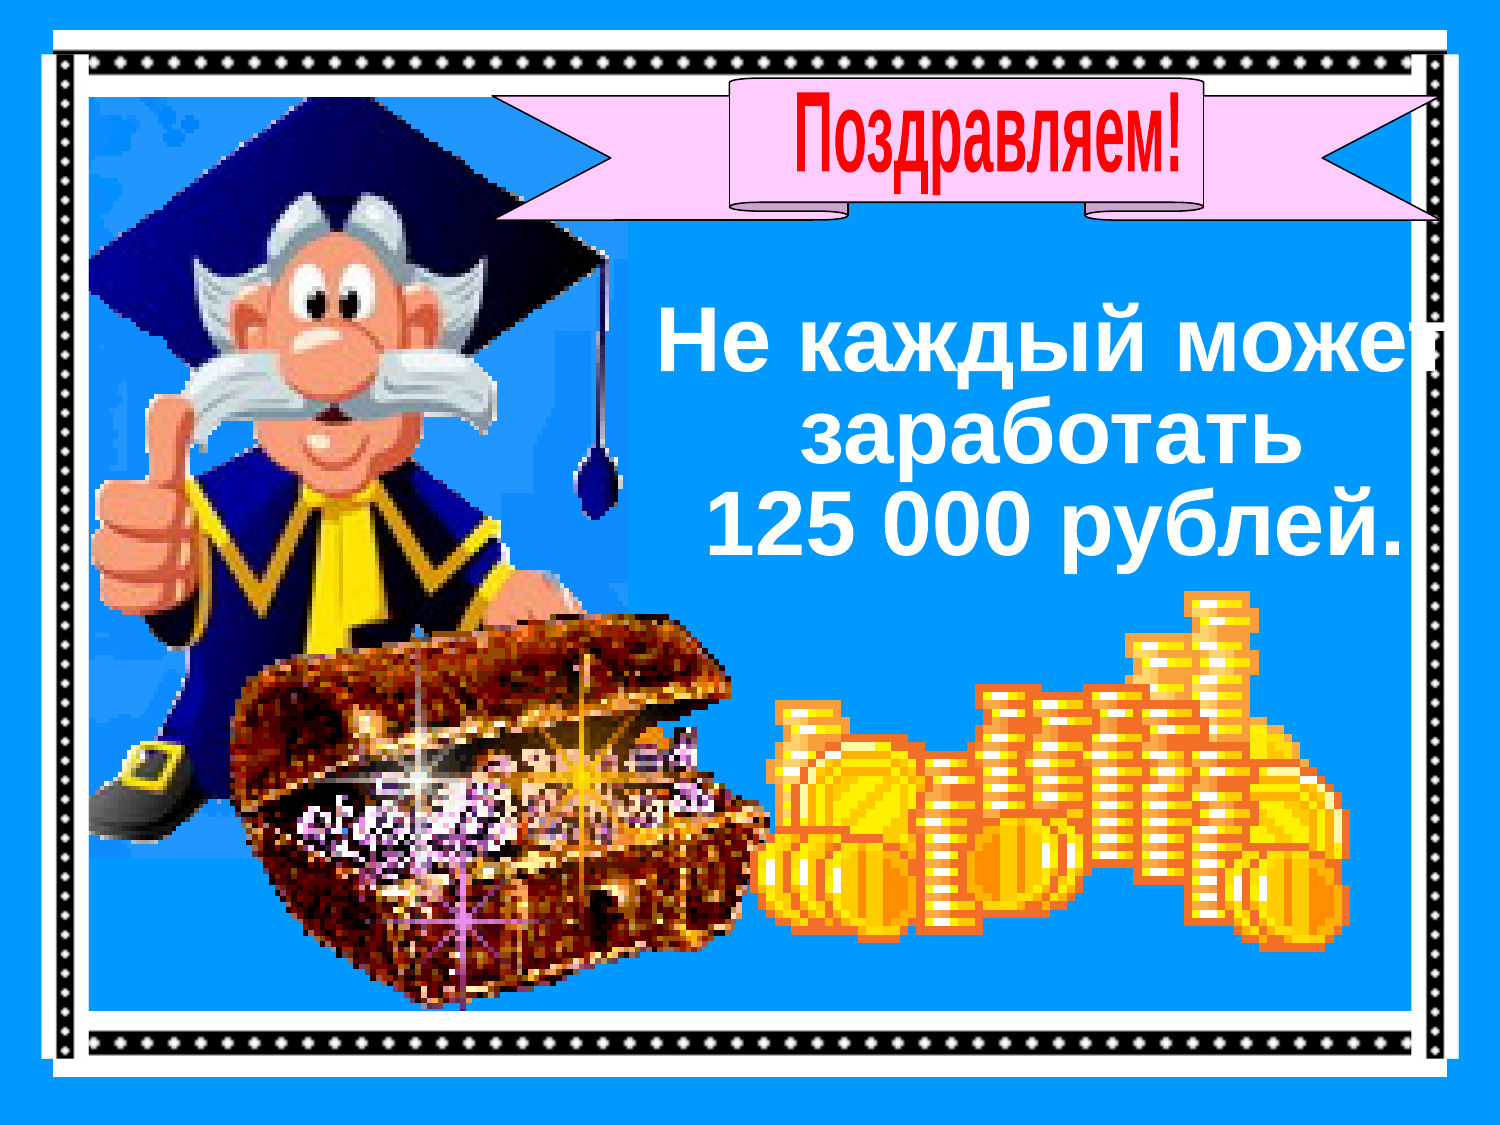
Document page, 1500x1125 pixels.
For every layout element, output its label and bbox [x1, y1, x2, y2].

text_box [229, 550, 1377, 1009]
picture [0, 30, 1500, 1078]
text_box [633, 105, 1441, 221]
